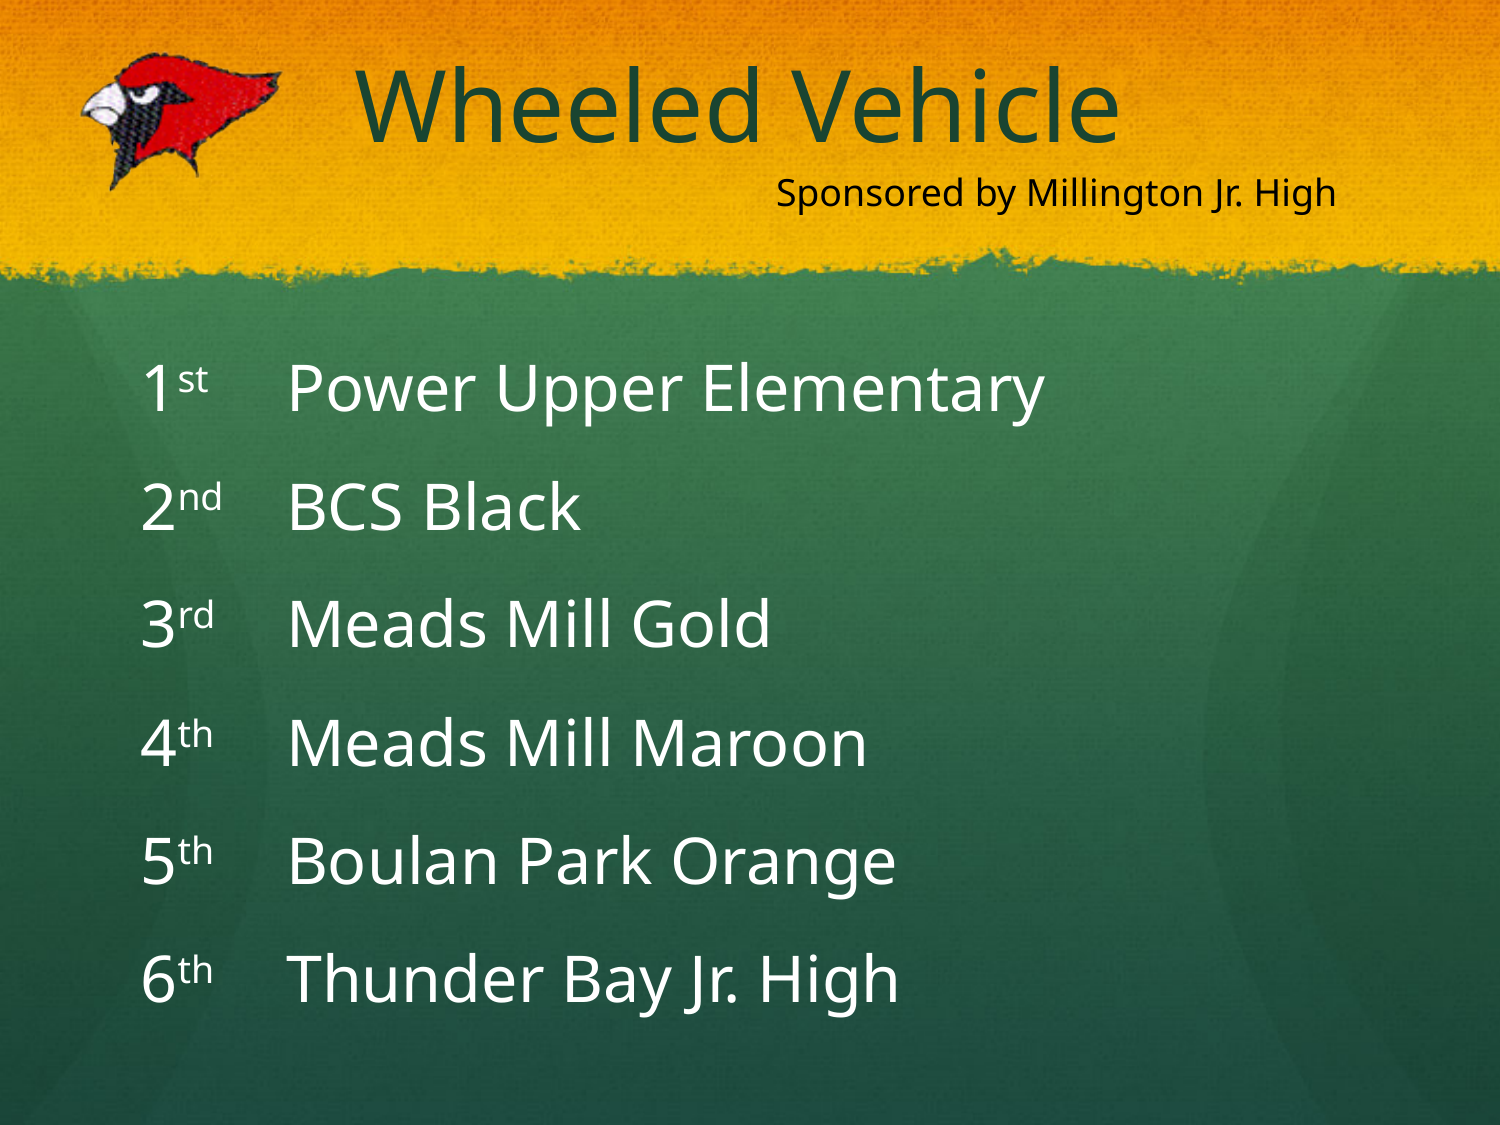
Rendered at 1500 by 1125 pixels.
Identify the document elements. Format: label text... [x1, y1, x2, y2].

text_box Sponsored by Millington Jr. High [695, 161, 1353, 222]
picture [0, 0, 1500, 1125]
list 1st Power Upper Elementary 2nd BCS Black 3rd Meads Mill Gold 4th Meads Mill Maroon 5th Boulan Park Orange 6th Thunder Bay Jr. High [125, 339, 1375, 1026]
title Wheeled Vehicle [125, 13, 1353, 193]
